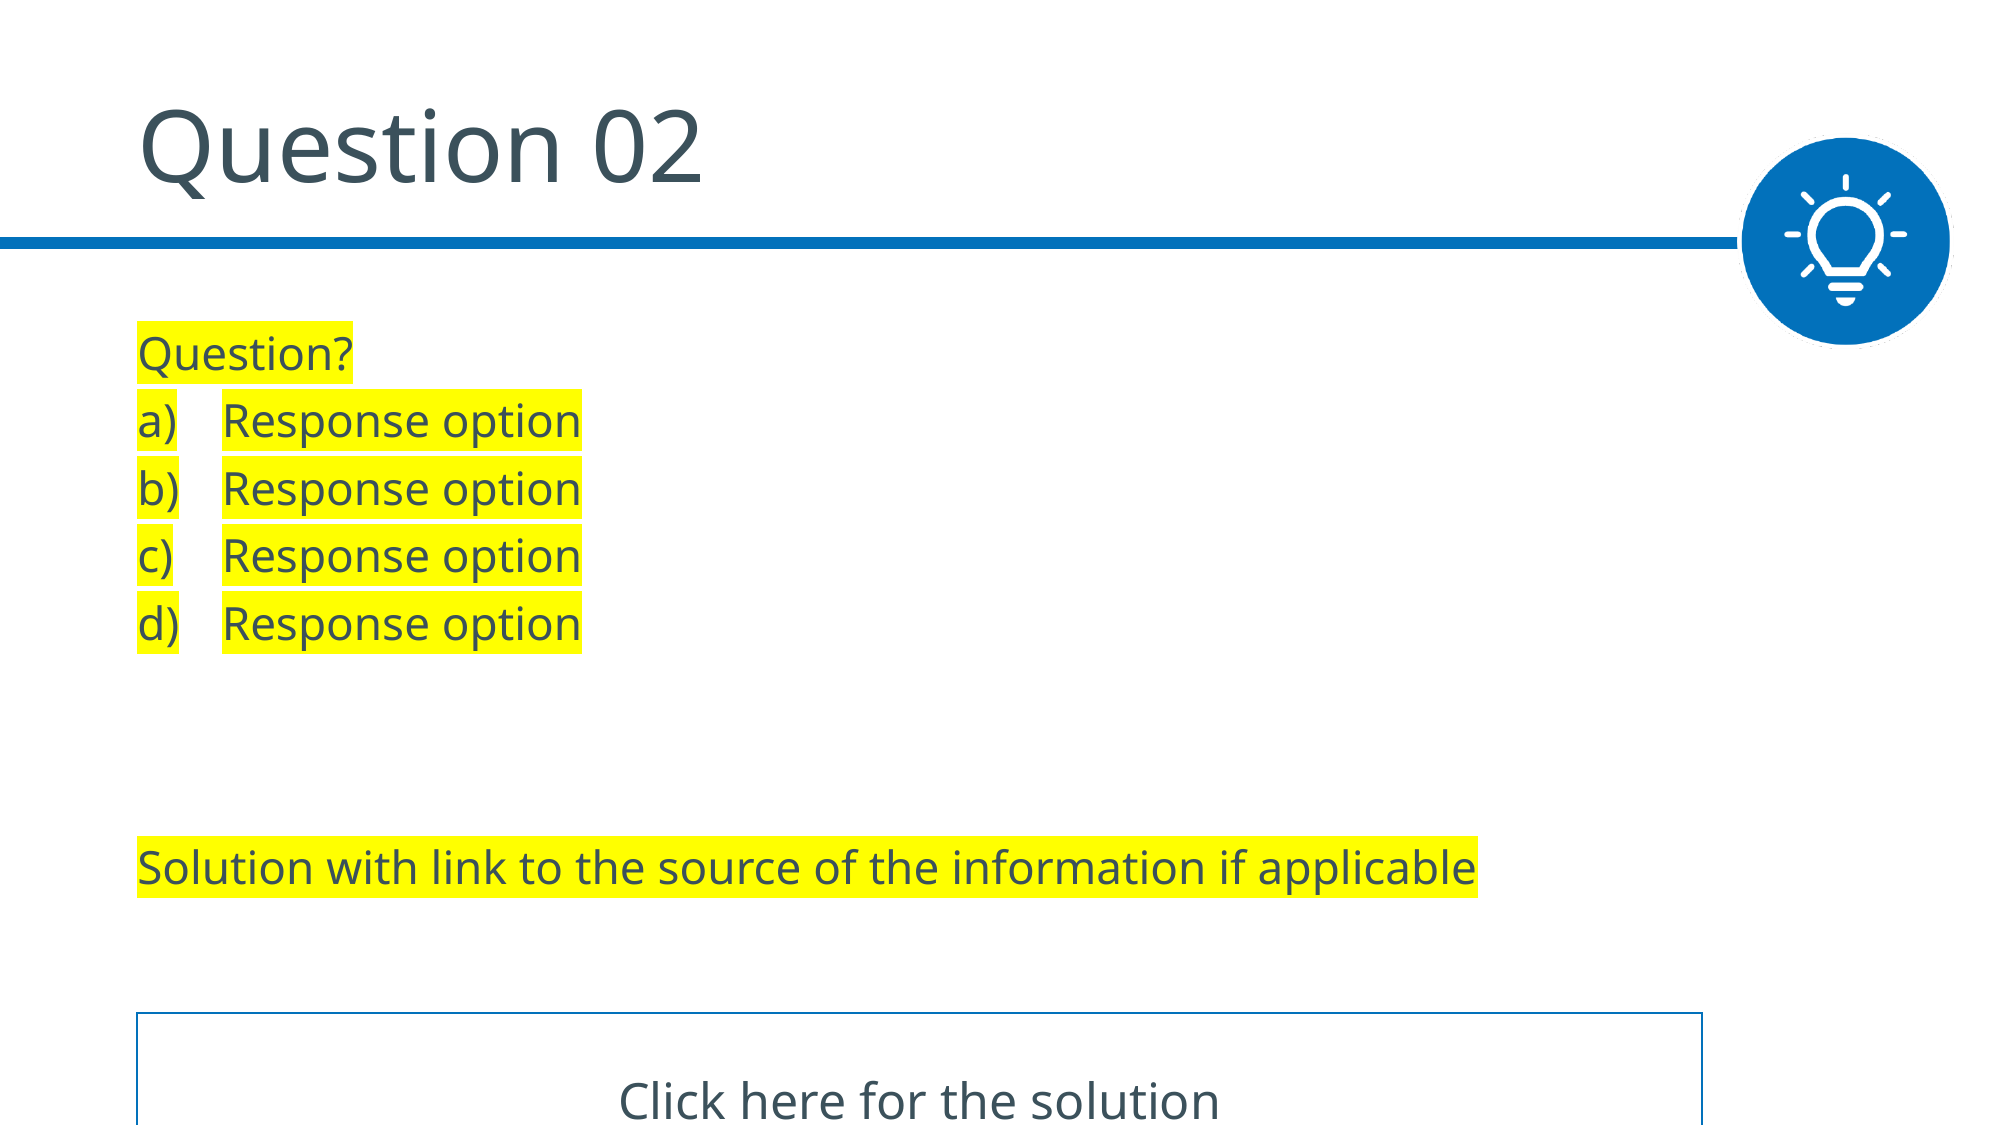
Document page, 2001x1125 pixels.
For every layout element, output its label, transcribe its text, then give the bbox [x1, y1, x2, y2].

title Question 02 [137, 47, 1703, 238]
list Solution with link to the source of the information if applicable [137, 838, 1703, 1012]
text_box Click here for the solution [136, 1012, 1703, 1125]
picture [1737, 133, 1954, 349]
list Question? Response option Response option Response option Response option [137, 324, 1703, 782]
